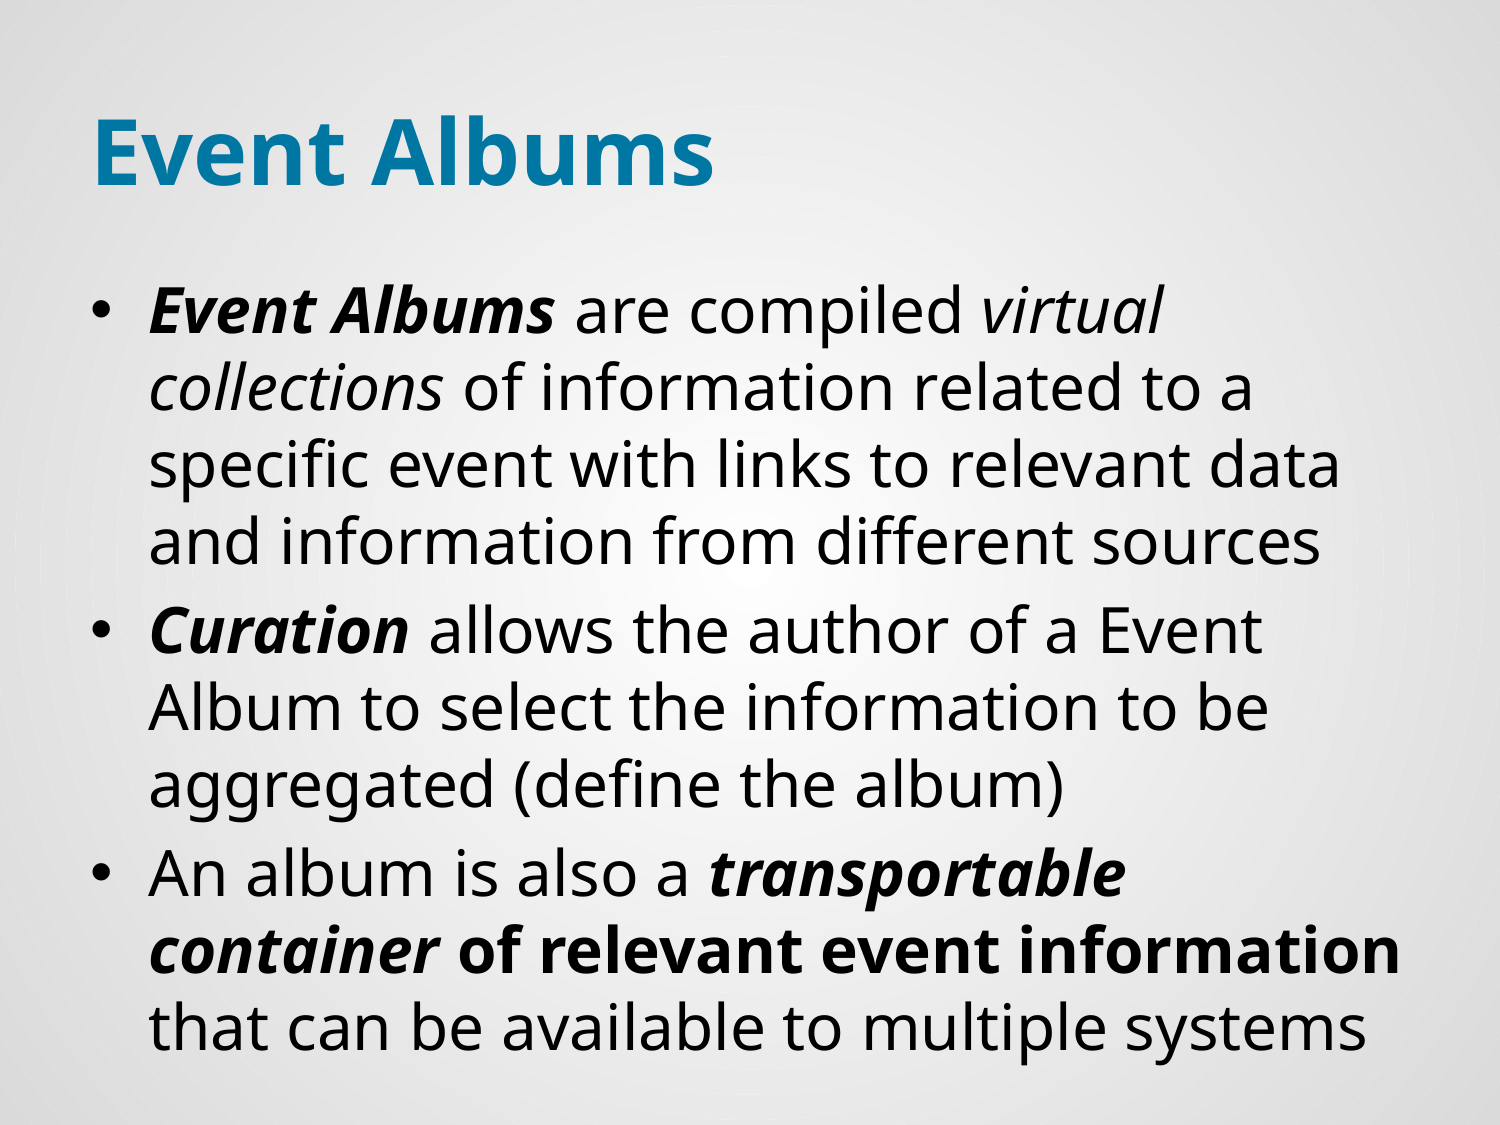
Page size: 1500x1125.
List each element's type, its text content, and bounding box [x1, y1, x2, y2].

list Event Albums are compiled virtual collections of information related to a specific event with links to relevant data and information from different sources Curation allows the author of a Event Album to select the information to be aggregated (define the album) An album is also a transportable container of relevant event information that can be available to multiple systems [75, 262, 1425, 1087]
title Event Albums [75, 0, 1425, 211]
